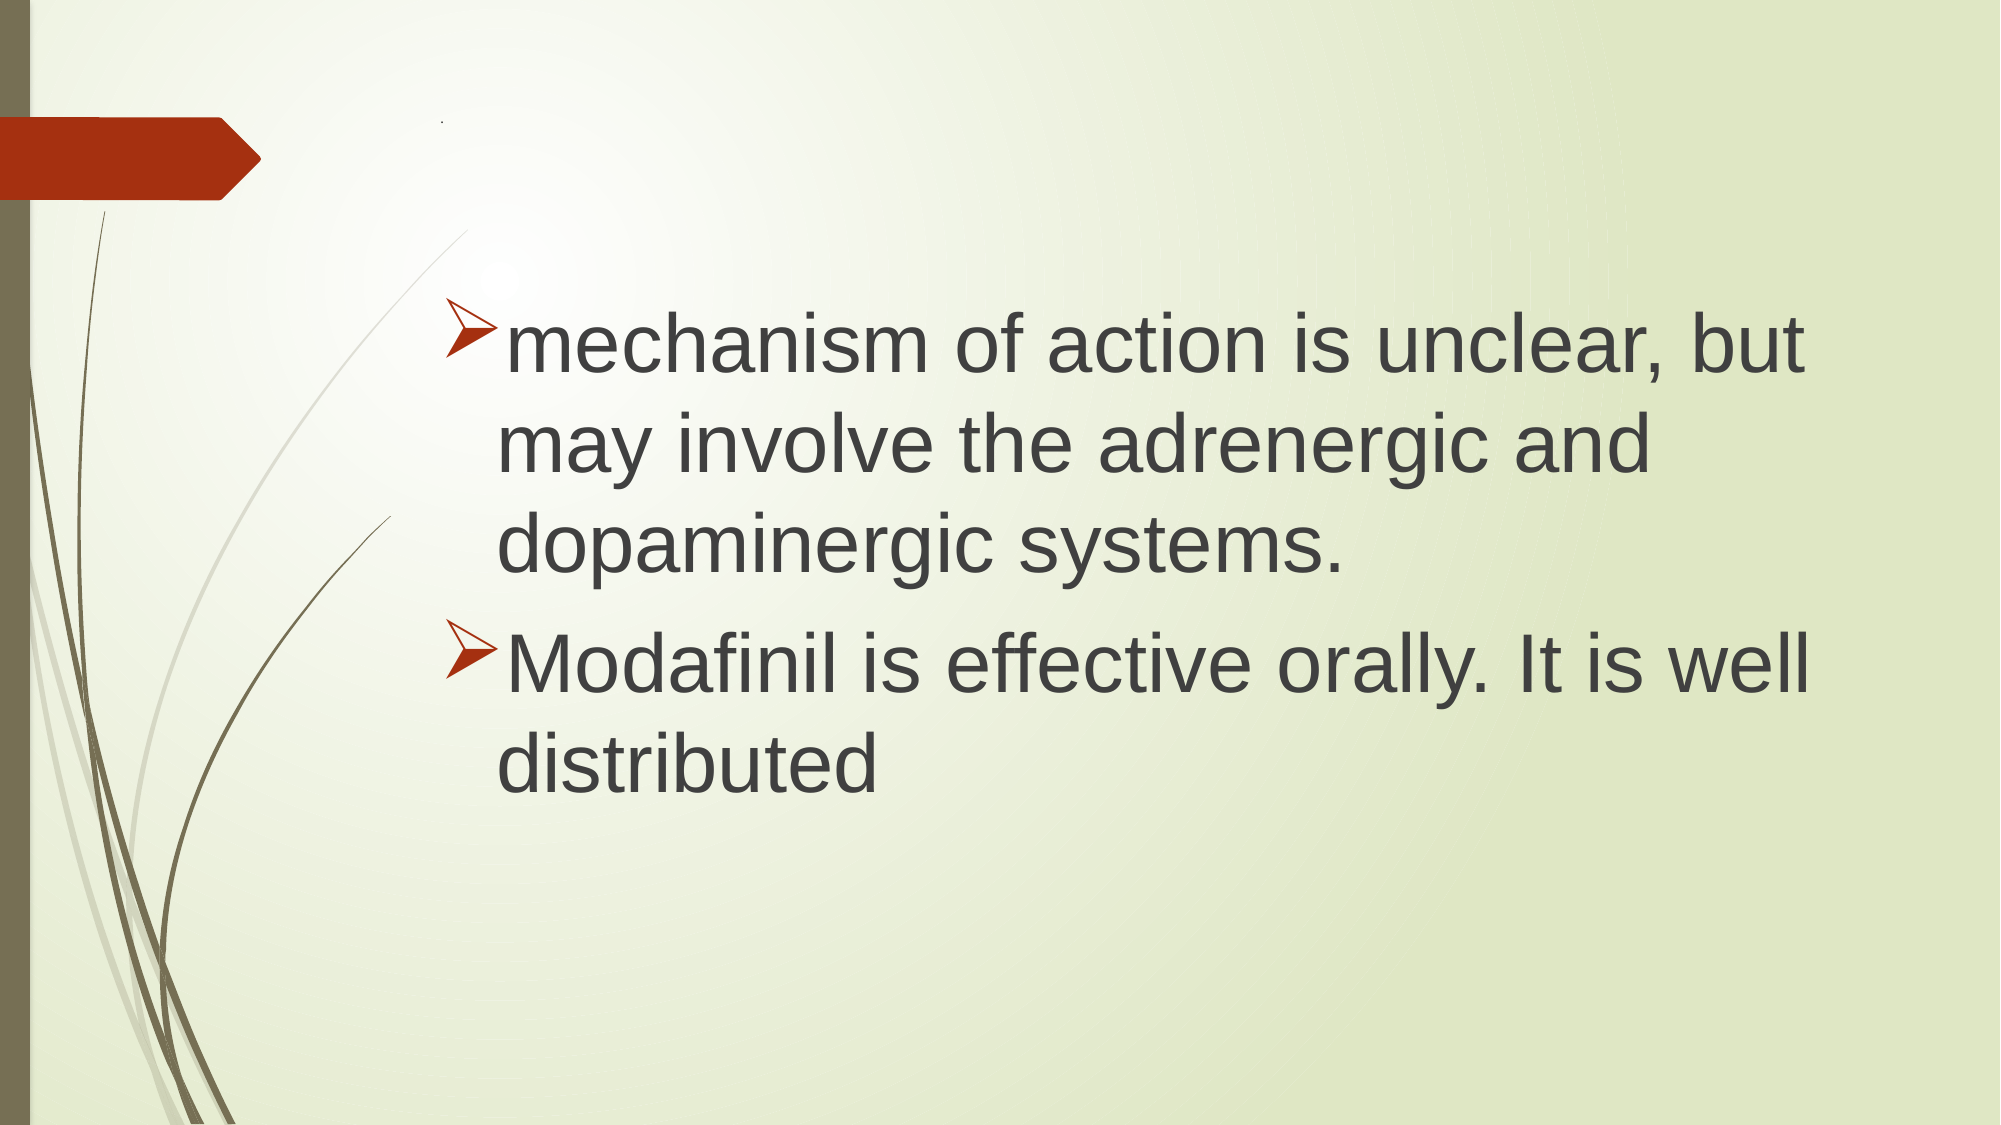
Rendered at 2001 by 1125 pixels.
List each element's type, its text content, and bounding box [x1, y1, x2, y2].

list mechanism of action is unclear, but may involve the adrenergic and dopaminergic systems. Modafinil is effective orally. It is well distributed [424, 281, 1888, 970]
title . [425, 102, 1888, 134]
